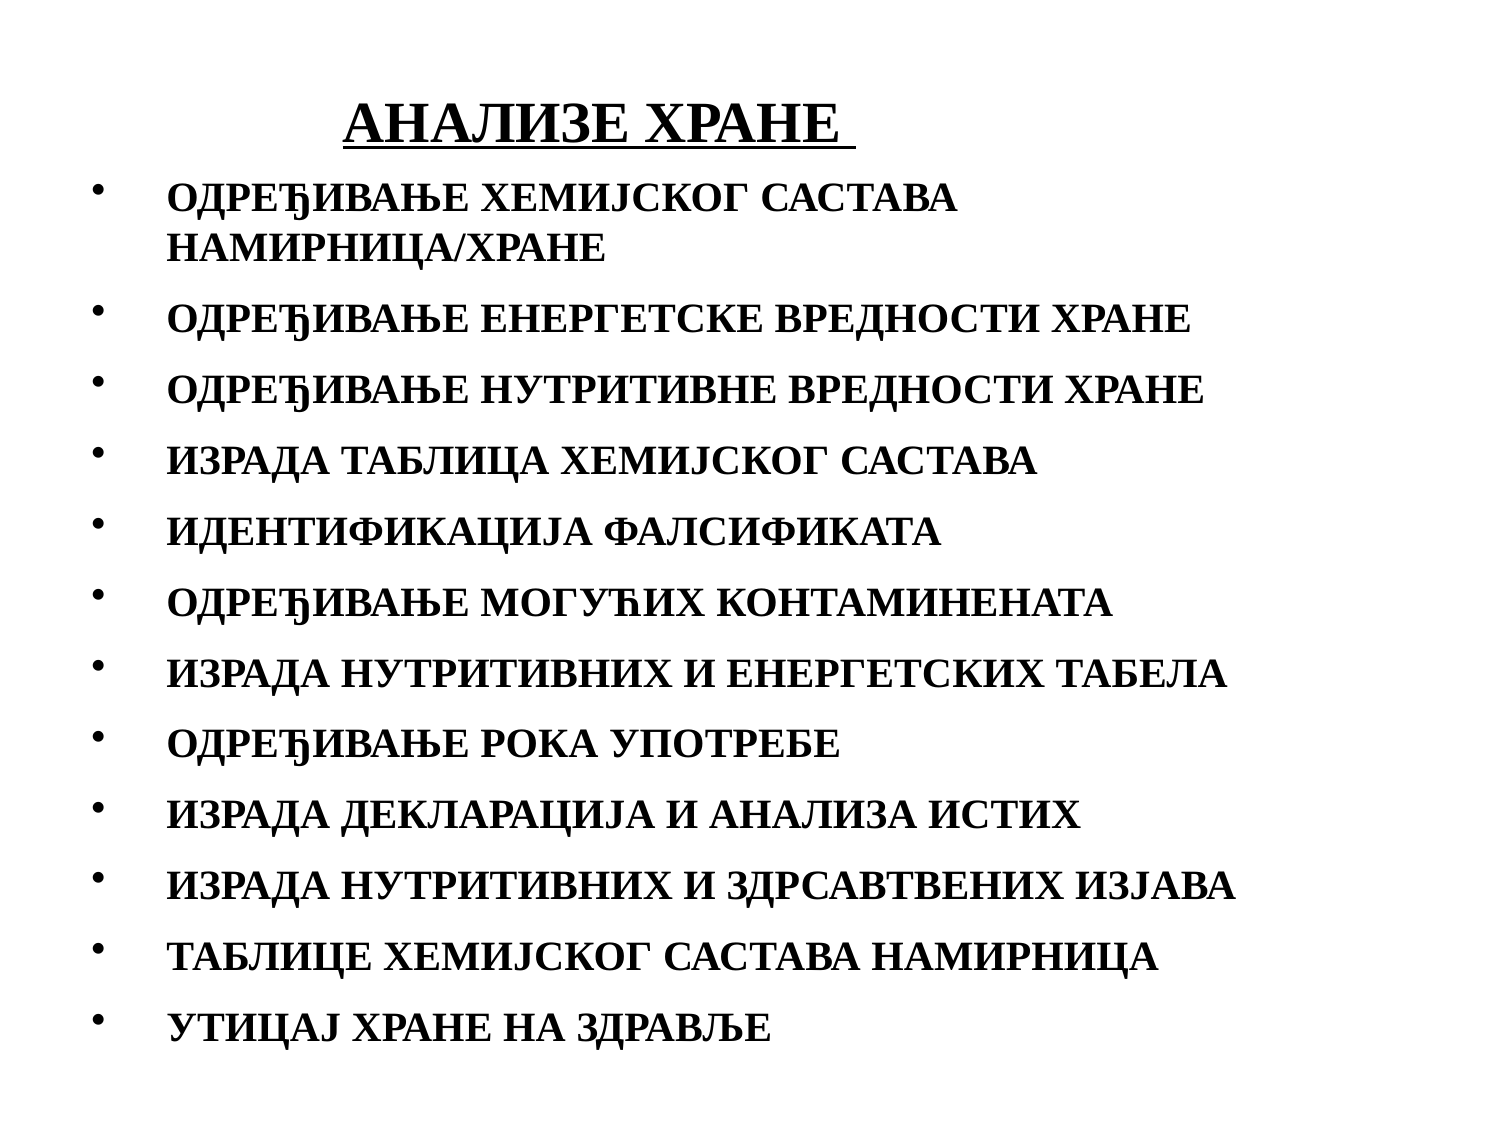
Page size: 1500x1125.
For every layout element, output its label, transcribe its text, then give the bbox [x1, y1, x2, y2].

text_box ОДРЕЂИВАЊЕ ХЕМИЈСКОГ САСТАВА НАМИРНИЦА/ХРАНЕ ОДРЕЂИВАЊЕ ЕНЕРГЕТСКЕ ВРЕДНОСТИ ХРАНЕ ОДРЕЂИВАЊЕ НУТРИТИВНЕ ВРЕДНОСТИ ХРАНЕ ИЗРАДА ТАБЛИЦА ХЕМИЈСКОГ САСТАВА ИДЕНТИФИКАЦИЈА ФАЛСИФИКАТА ОДРЕЂИВАЊЕ МОГУЋИХ КОНТАМИНЕНАТА ИЗРАДА НУТРИТИВНИХ И ЕНЕРГЕТСКИХ ТАБЕЛА ОДРЕЂИВАЊЕ РОКА УПОТРЕБЕ ИЗРАДА ДЕКЛАРАЦИЈА И АНАЛИЗА ИСТИХ ИЗРАДА НУТРИТИВНИХ И ЗДРСАВТВЕНИХ ИЗЈАВА ТАБЛИЦЕ ХЕМИЈСКОГ САСТАВА НАМИРНИЦА УТИЦАЈ ХРАНЕ НА ЗДРАВЉЕ [76, 162, 1415, 1057]
text_box АНАЛИЗЕ ХРАНЕ [328, 76, 871, 162]
